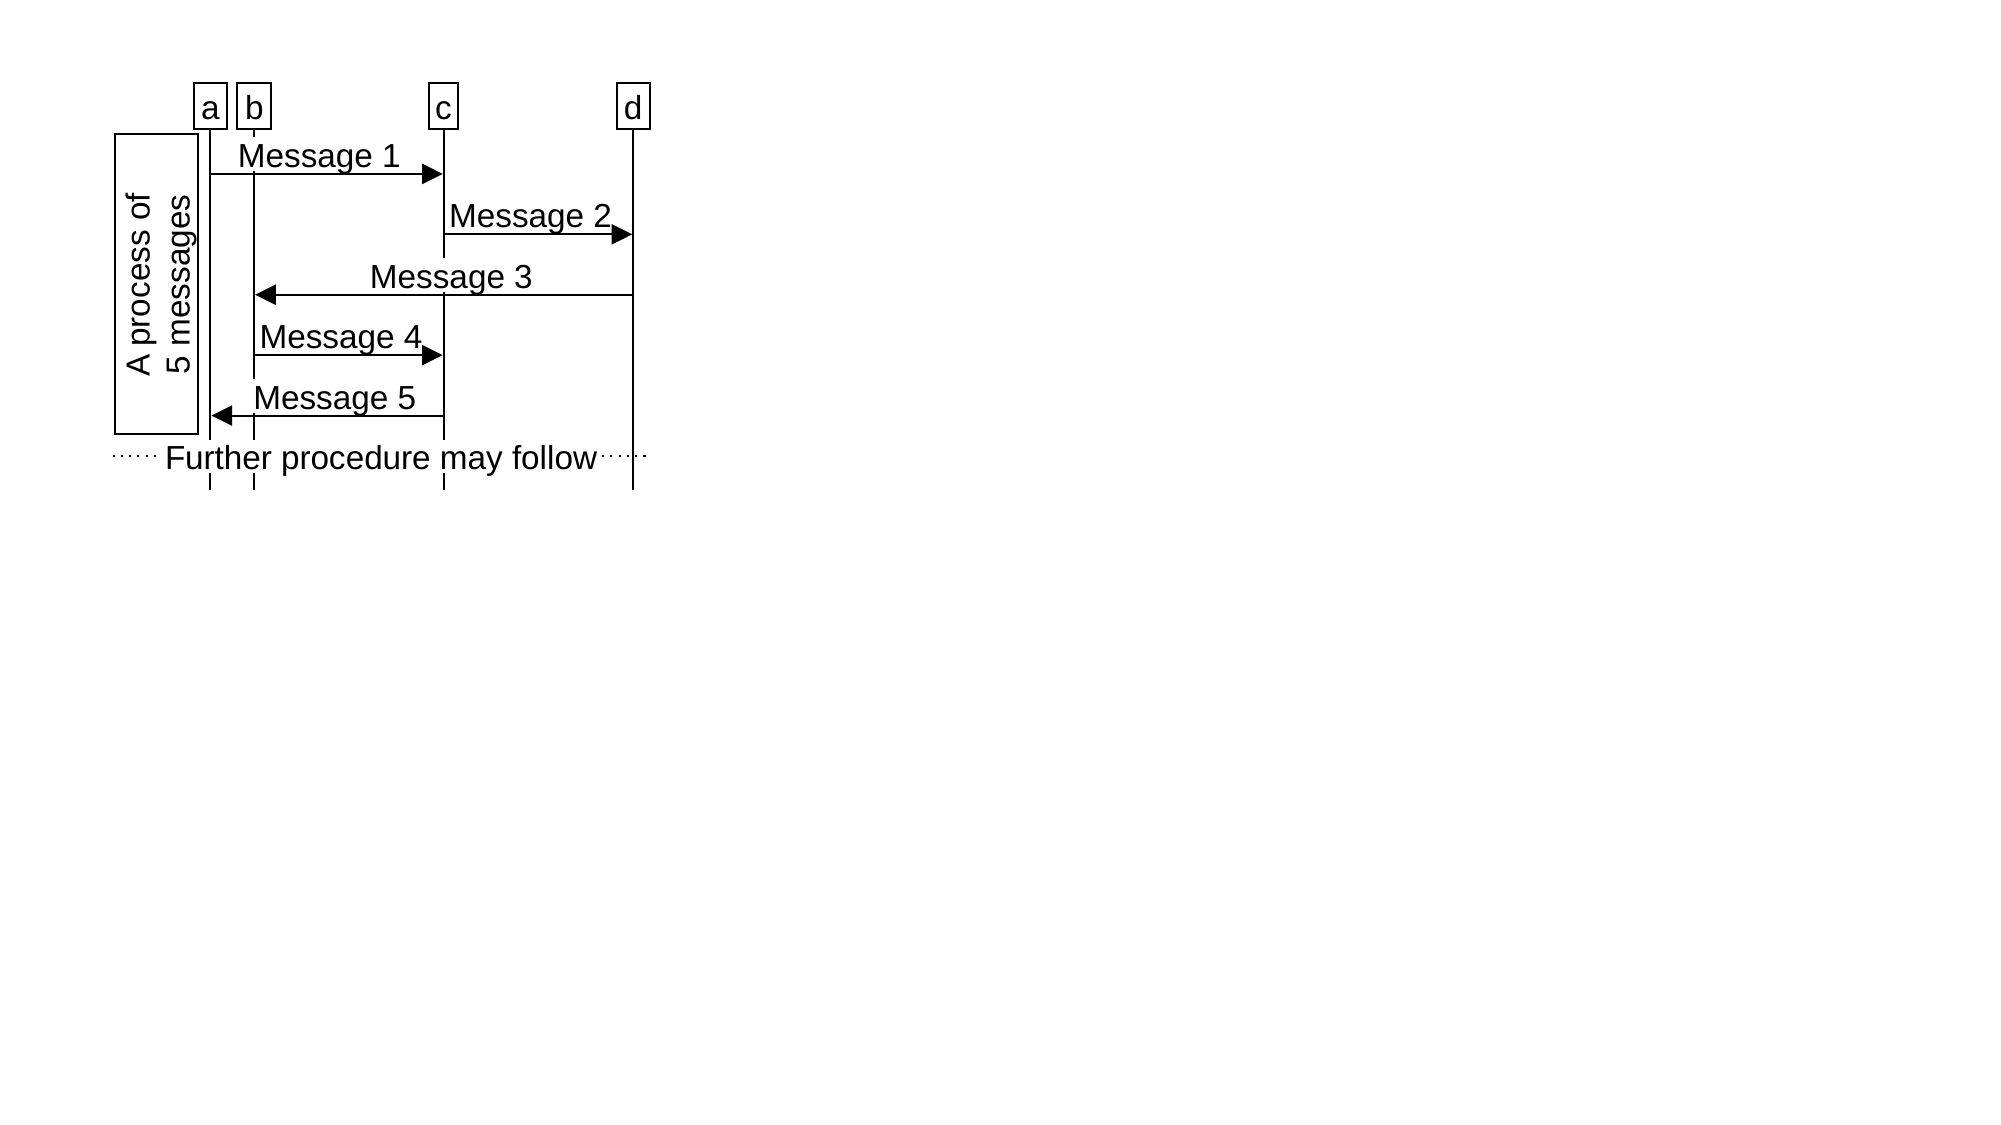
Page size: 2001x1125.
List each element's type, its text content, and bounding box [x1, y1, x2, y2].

text_box [74, 74, 690, 490]
text_box A process of 5 messages [120, 189, 192, 380]
text_box Message 5 [251, 377, 419, 415]
text_box d [616, 83, 650, 130]
text_box c [429, 83, 459, 130]
text_box Message 1 [235, 135, 403, 173]
text_box Further procedure may follow [162, 437, 601, 475]
text_box a [193, 83, 227, 130]
text_box Message 3 [367, 256, 536, 294]
text_box Message 2 [447, 195, 615, 233]
text_box Message 4 [257, 316, 425, 354]
text_box [114, 134, 198, 435]
text_box b [237, 83, 271, 130]
